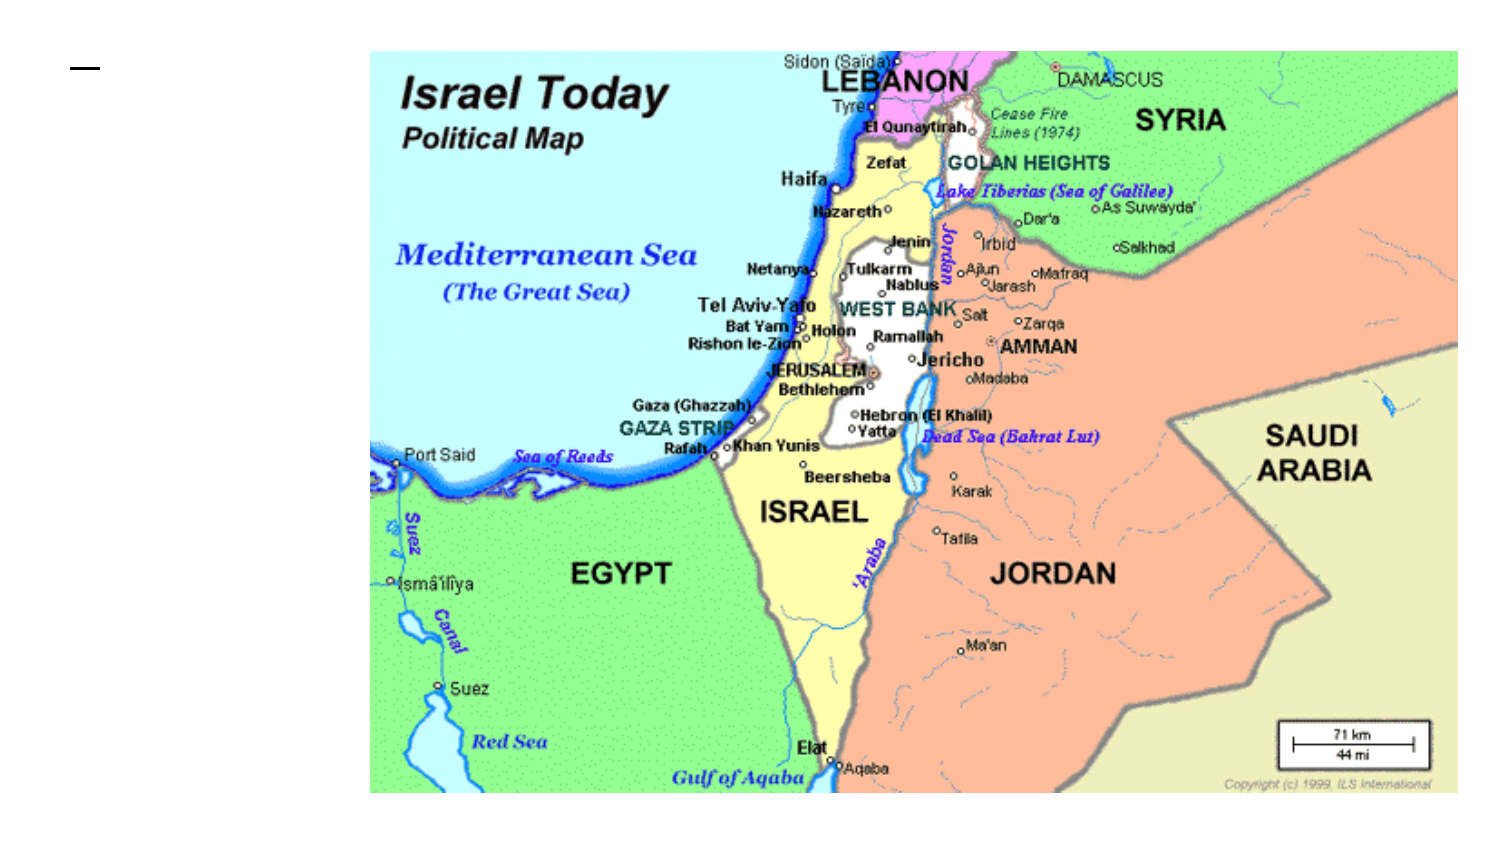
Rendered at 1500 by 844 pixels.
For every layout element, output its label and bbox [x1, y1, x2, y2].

picture [369, 50, 1458, 793]
